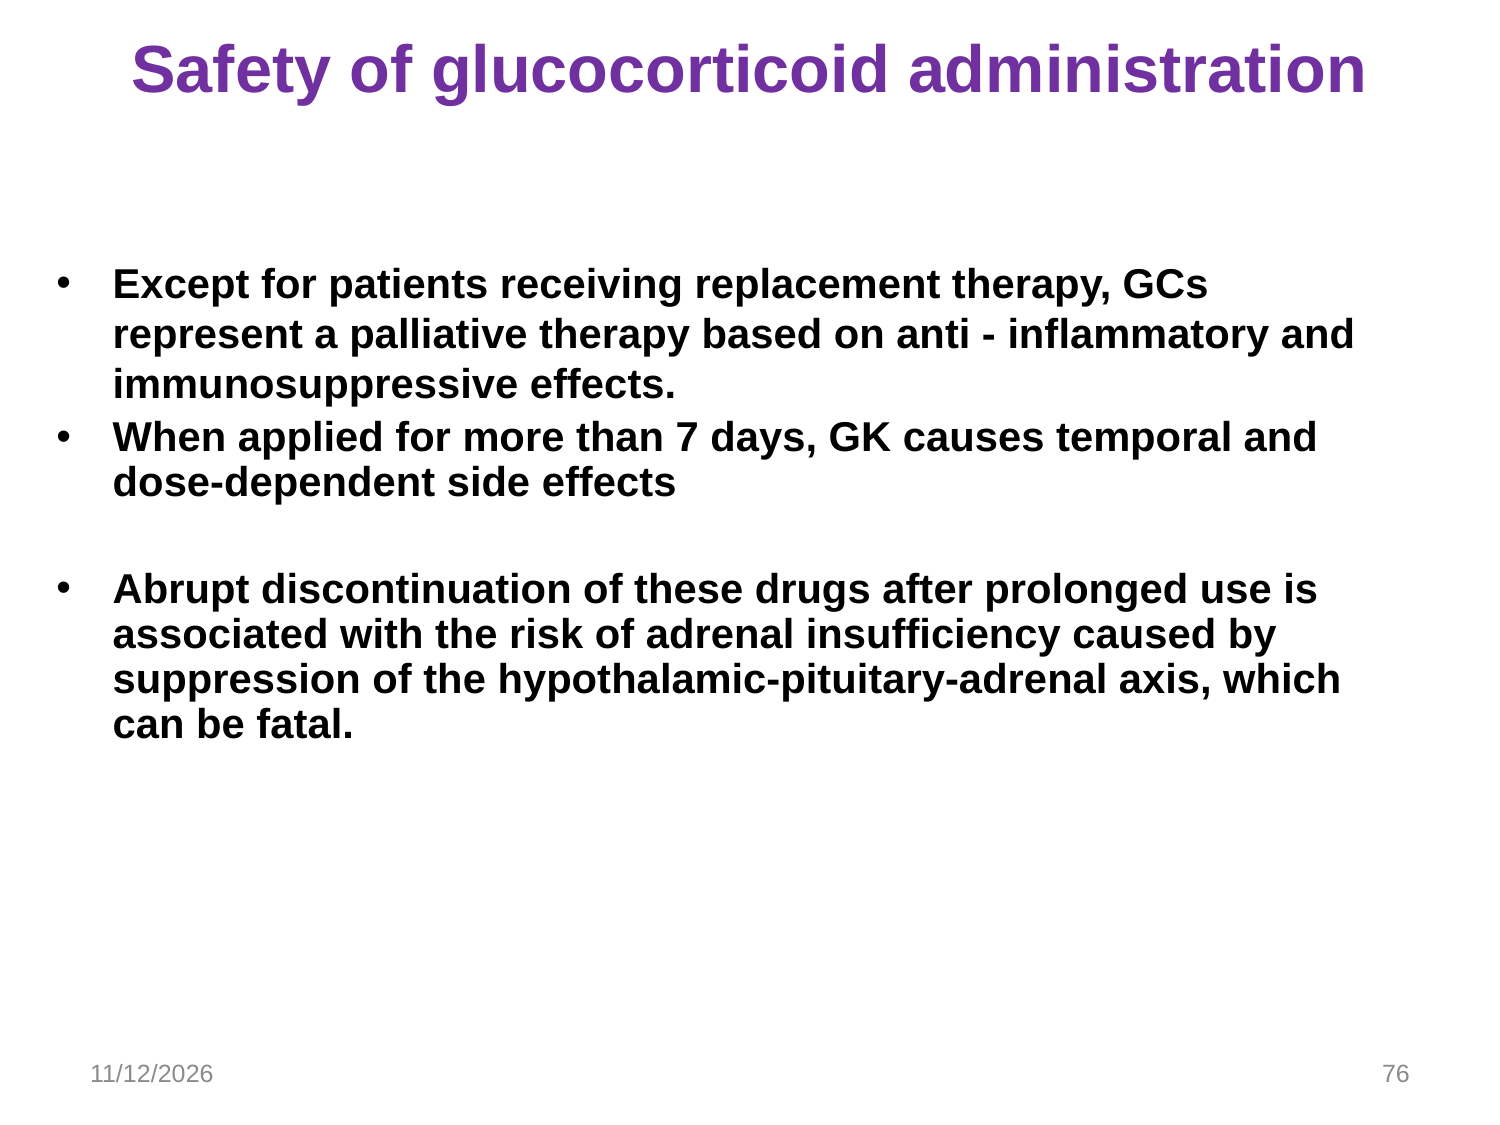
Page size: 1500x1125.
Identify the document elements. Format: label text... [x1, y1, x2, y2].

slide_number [75, 1042, 425, 1103]
slide_number 76 [1074, 1042, 1425, 1103]
title Safety of glucocorticoid administration [0, 26, 1500, 107]
list Except for patients receiving replacement therapy, GCs represent a palliative therapy based on anti - inflammatory and immunosuppressive effects. When applied for more than 7 days, GK causes temporal and dose-dependent side effects Abrupt discontinuation of these drugs after prolonged use is associated with the risk of adrenal insufficiency caused by suppression of the hypothalamic-pituitary-adrenal axis, which can be fatal. [41, 118, 1387, 1038]
